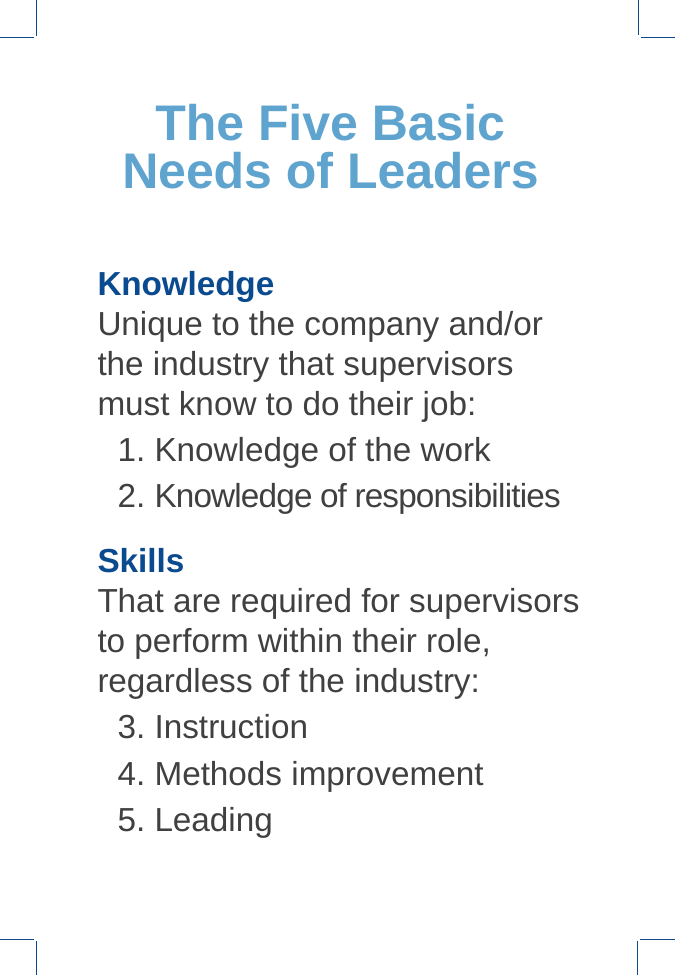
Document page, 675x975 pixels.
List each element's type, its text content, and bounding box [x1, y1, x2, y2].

list Knowledge Unique to the company and/or the industry that supervisors must know to do their job: Knowledge of the work Knowledge of responsibilities Skills That are required for supervisors to perform within their role, regardless of the industry: Instruction Methods improvement Leading [97, 262, 591, 909]
title The Five Basic Needs of Leaders [75, 100, 600, 198]
